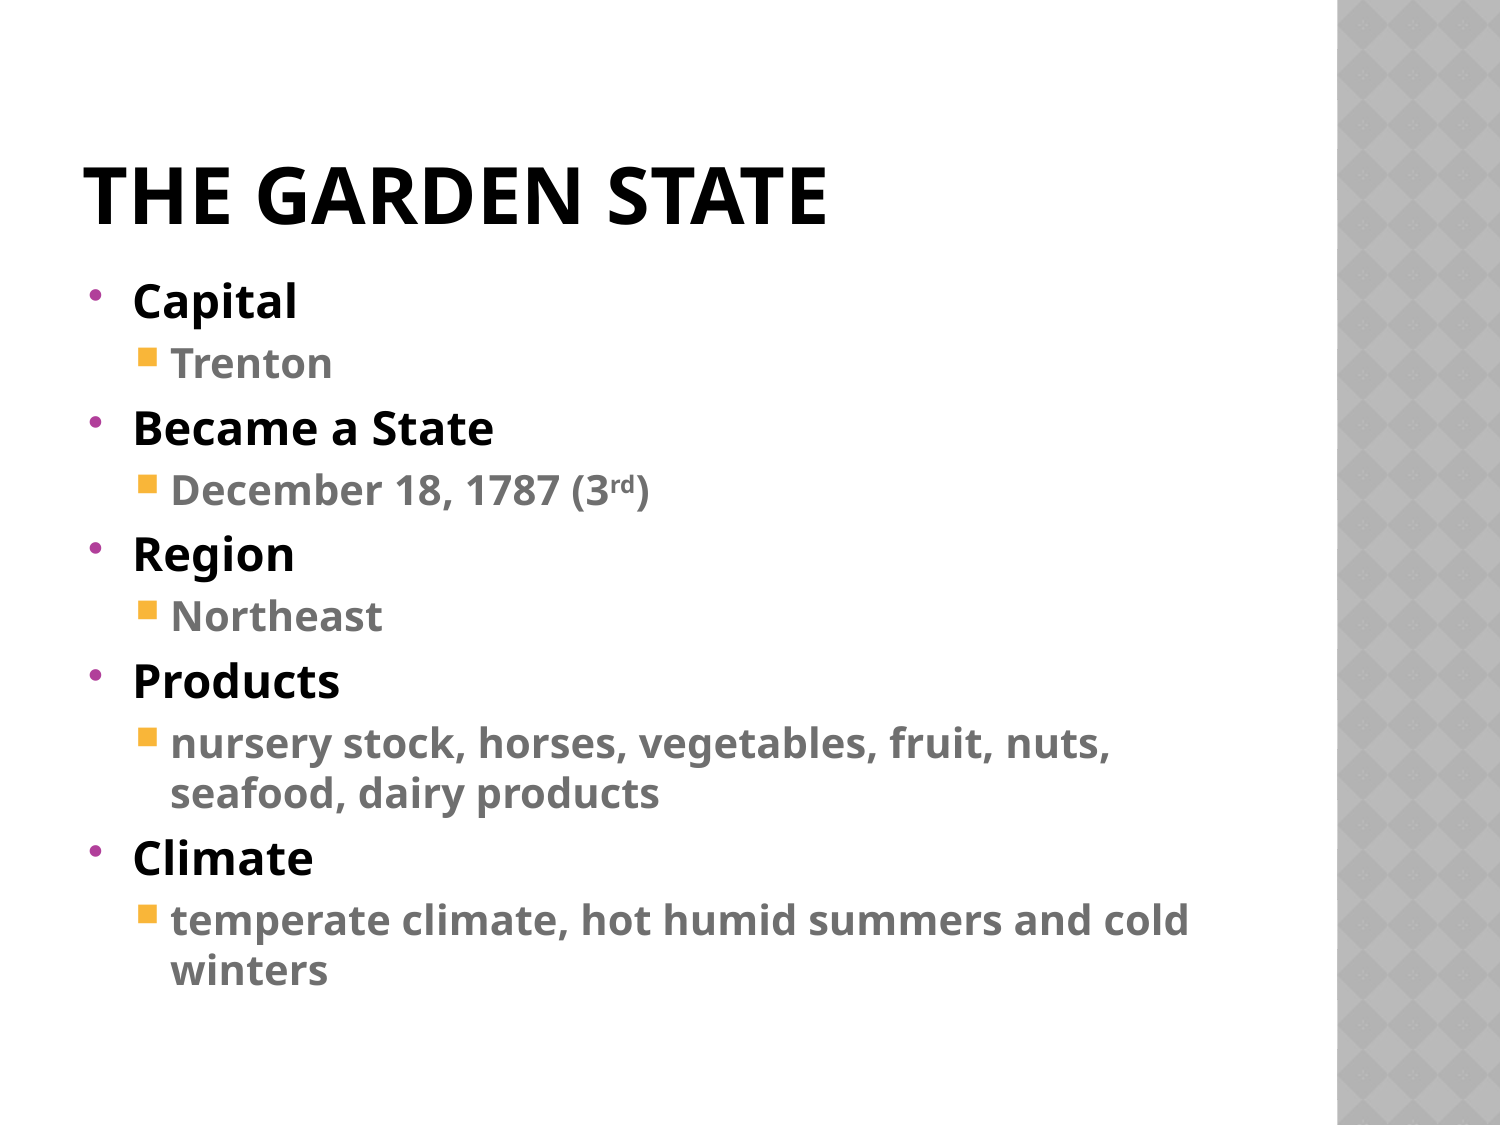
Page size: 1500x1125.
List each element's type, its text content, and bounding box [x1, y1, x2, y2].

list Capital Trenton Became a State December 18, 1787 (3rd) Region Northeast Products nursery stock, horses, vegetables, fruit, nuts, seafood, dairy products Climate temperate climate, hot humid summers and cold winters [75, 264, 1263, 1059]
title The Garden state [75, 52, 1263, 240]
